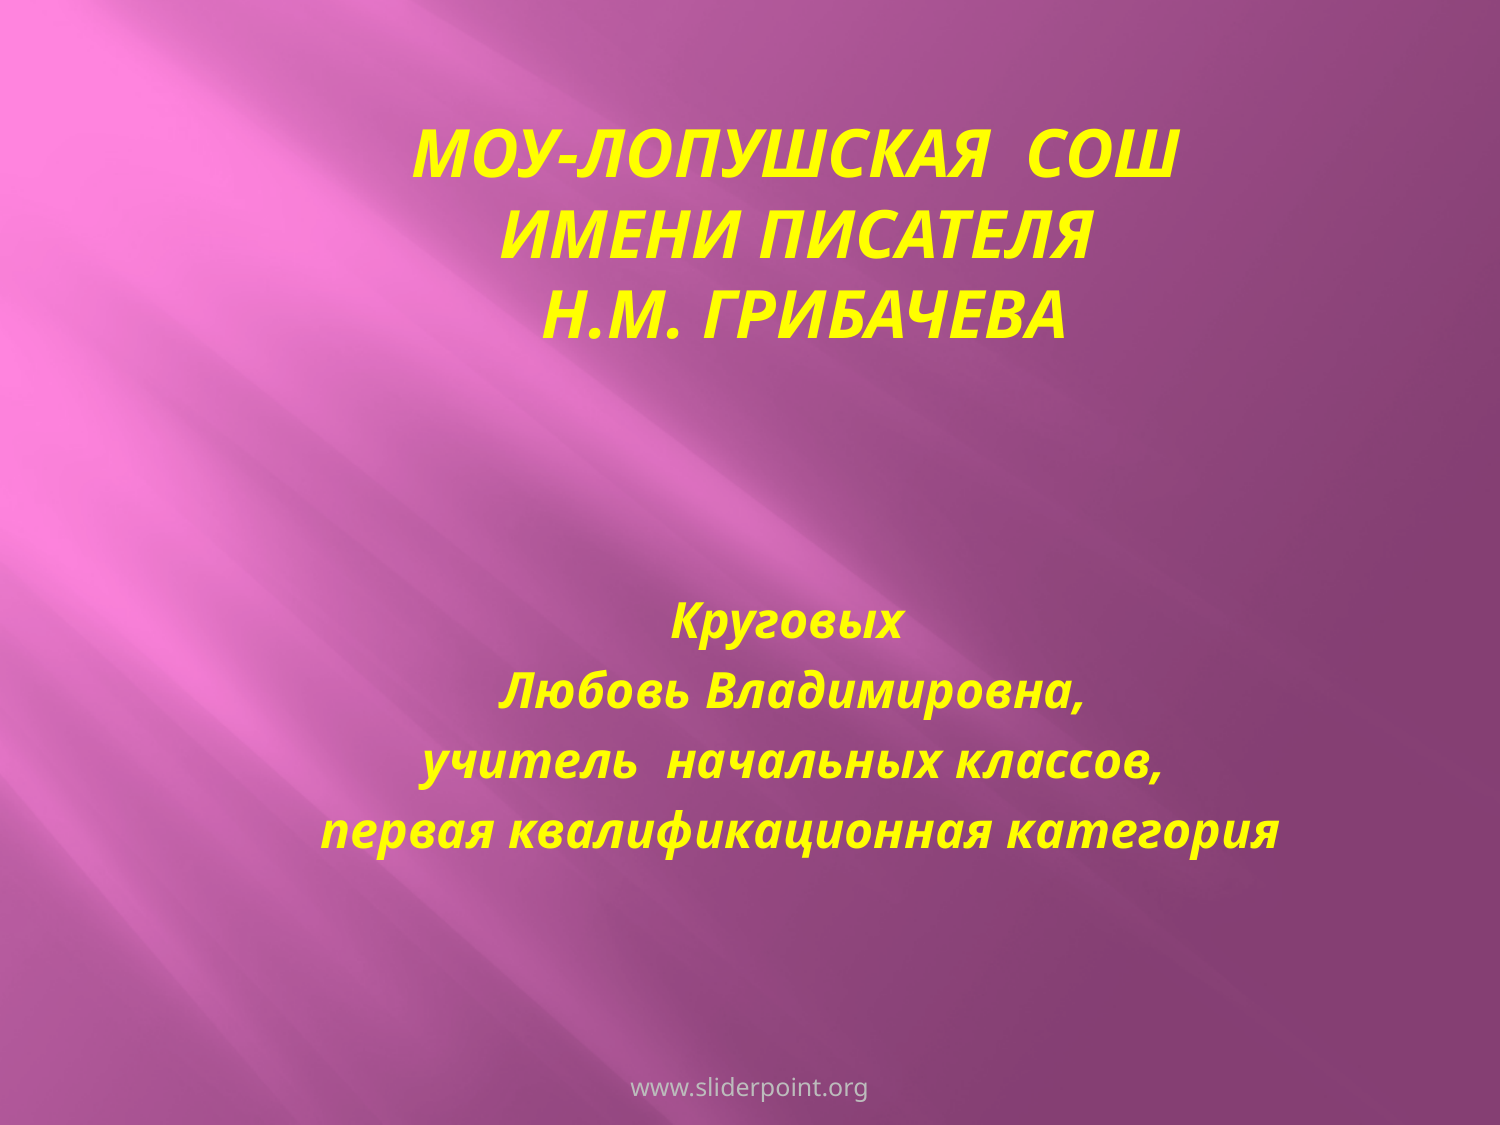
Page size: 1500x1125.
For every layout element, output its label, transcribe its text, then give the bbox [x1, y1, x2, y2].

subtitle Круговых Любовь Владимировна, учитель начальных классов, первая квалификационная категория [199, 580, 1390, 973]
title Моу-Лопушская СОШ имени писателя Н.М. Грибачева [222, 105, 1389, 352]
footer www.sliderpoint.org [512, 1052, 988, 1113]
